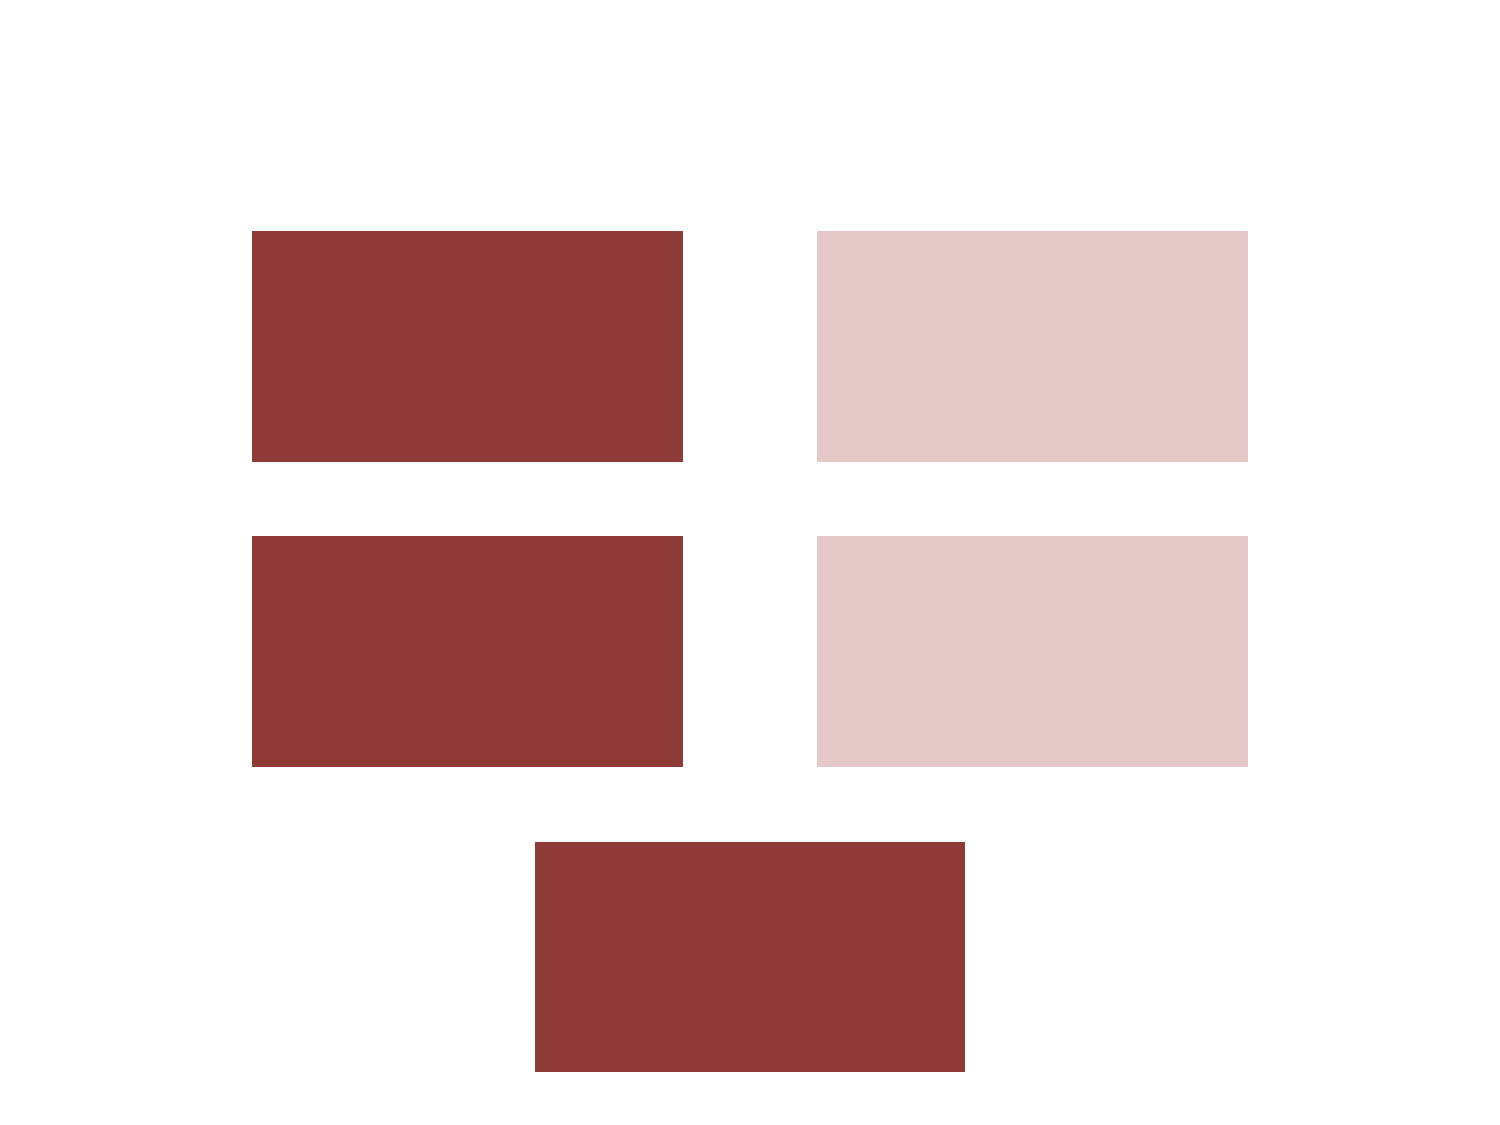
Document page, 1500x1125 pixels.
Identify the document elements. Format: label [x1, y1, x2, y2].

text_box [249, 228, 1251, 897]
